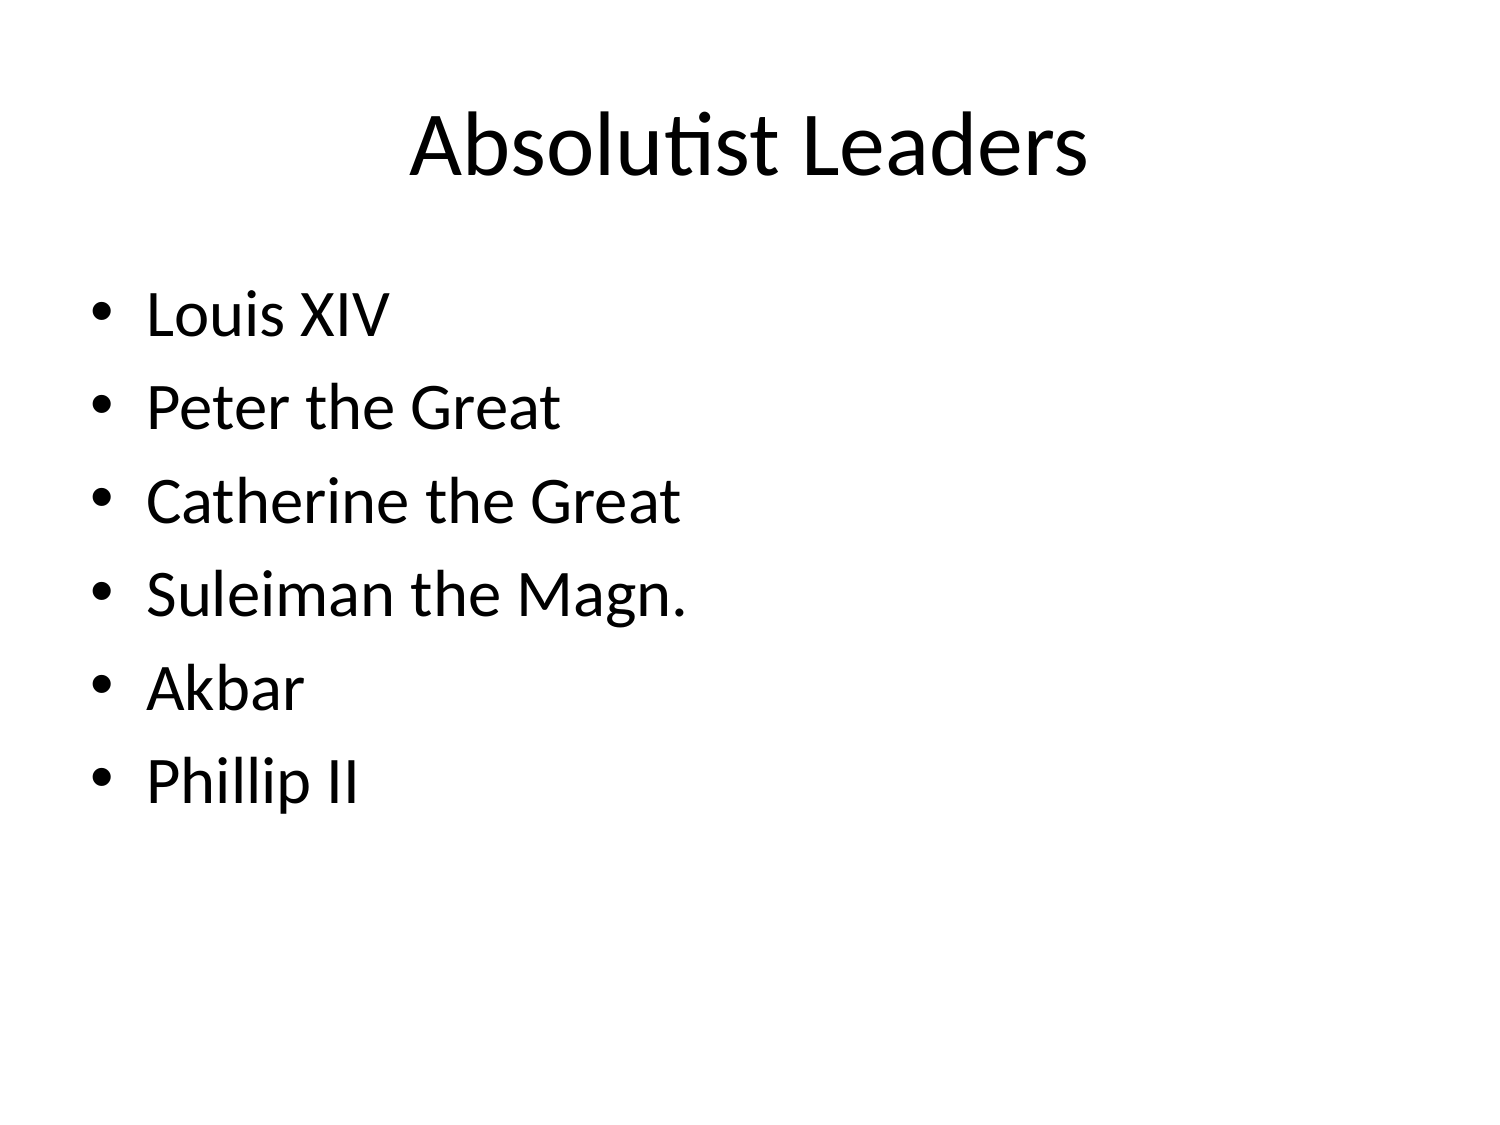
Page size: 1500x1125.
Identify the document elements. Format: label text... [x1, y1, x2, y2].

list Louis XIV Peter the Great Catherine the Great Suleiman the Magn. Akbar Phillip II [75, 262, 1425, 1005]
title Absolutist Leaders [75, 45, 1425, 233]
